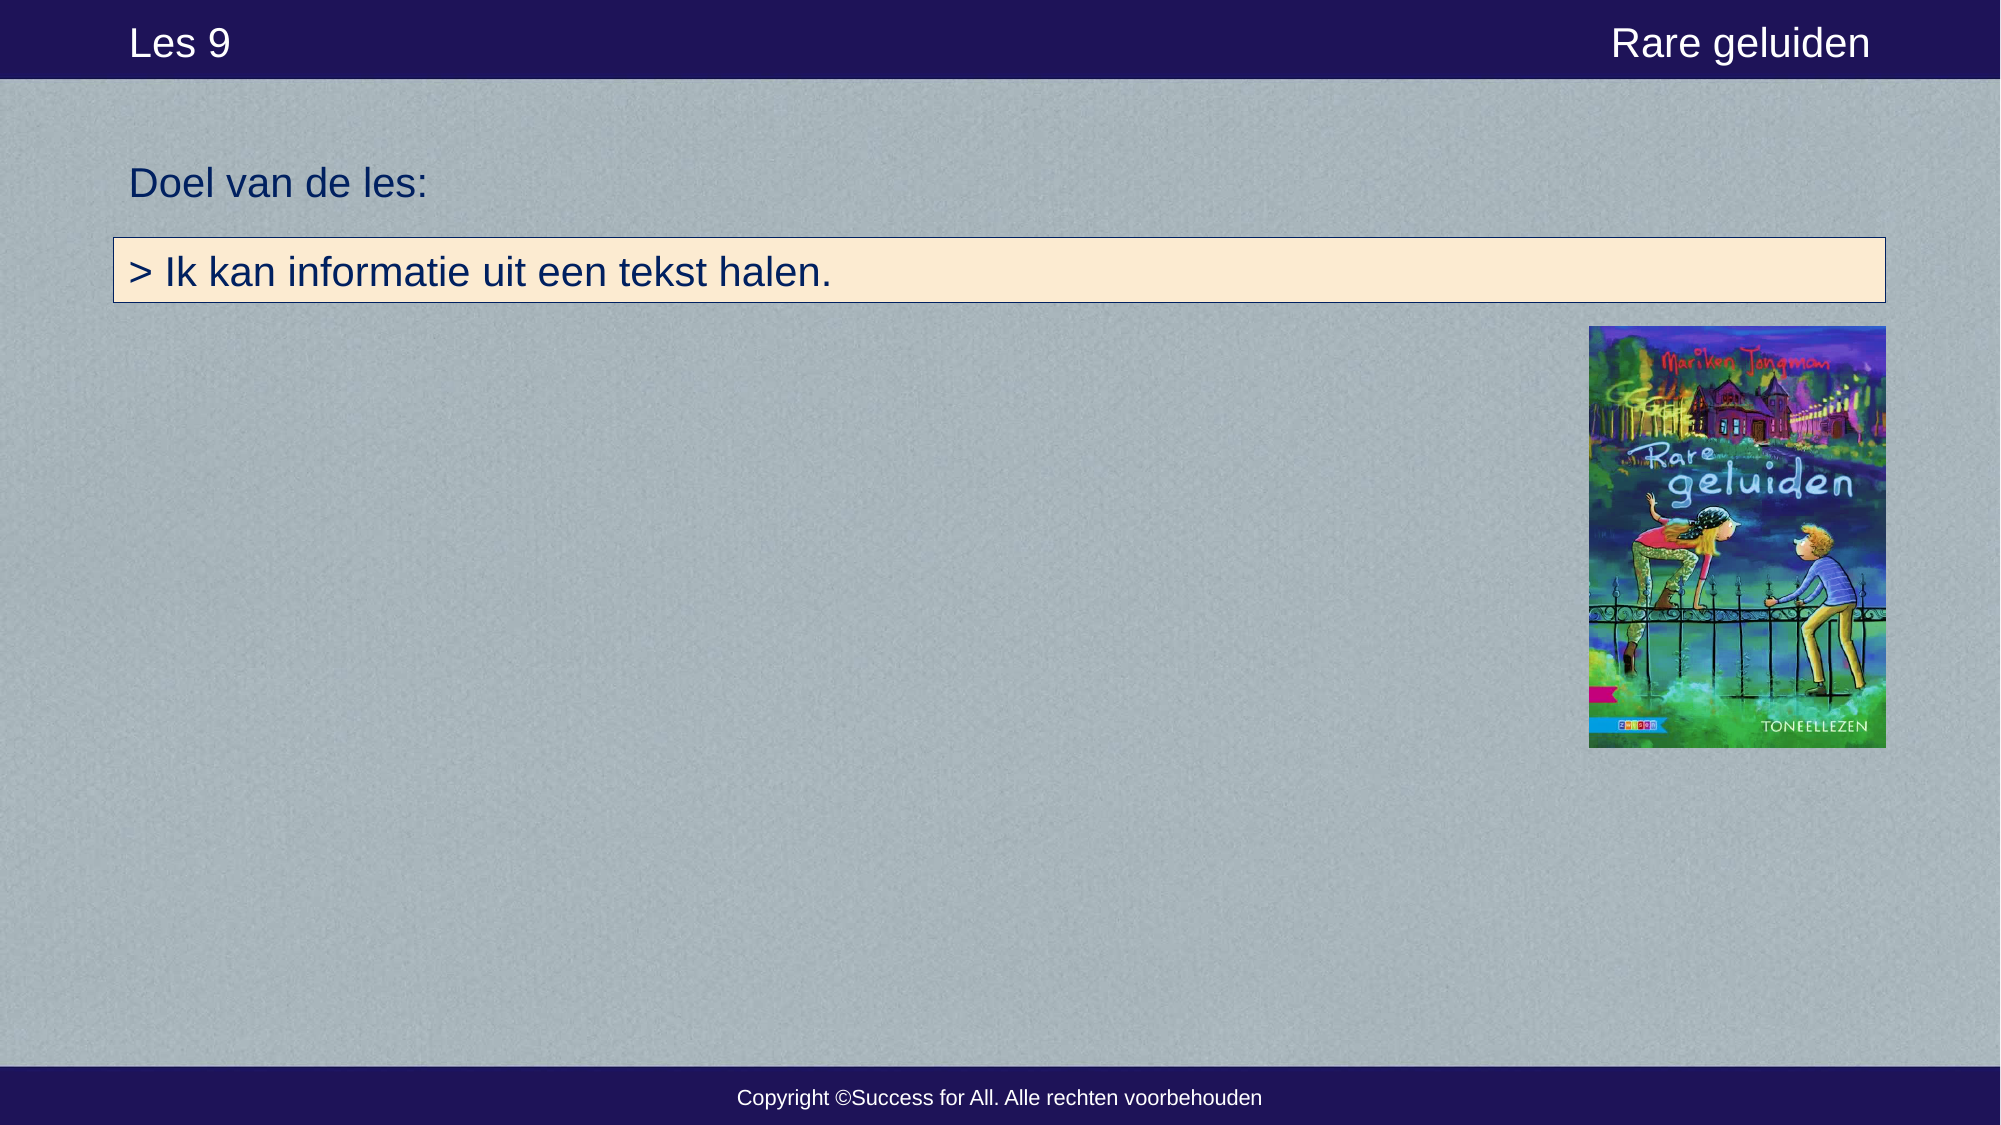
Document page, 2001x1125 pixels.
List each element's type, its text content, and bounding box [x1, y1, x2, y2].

picture [0, 0, 2001, 1125]
text_box Rare geluiden [999, 8, 1886, 73]
text_box Les 9 [114, 8, 354, 73]
text_box Copyright ©Success for All. Alle rechten voorbehouden [0, 1076, 2000, 1125]
text_box Doel van de les: [113, 148, 1635, 214]
text_box > Ik kan informatie uit een tekst halen. [113, 237, 1886, 303]
